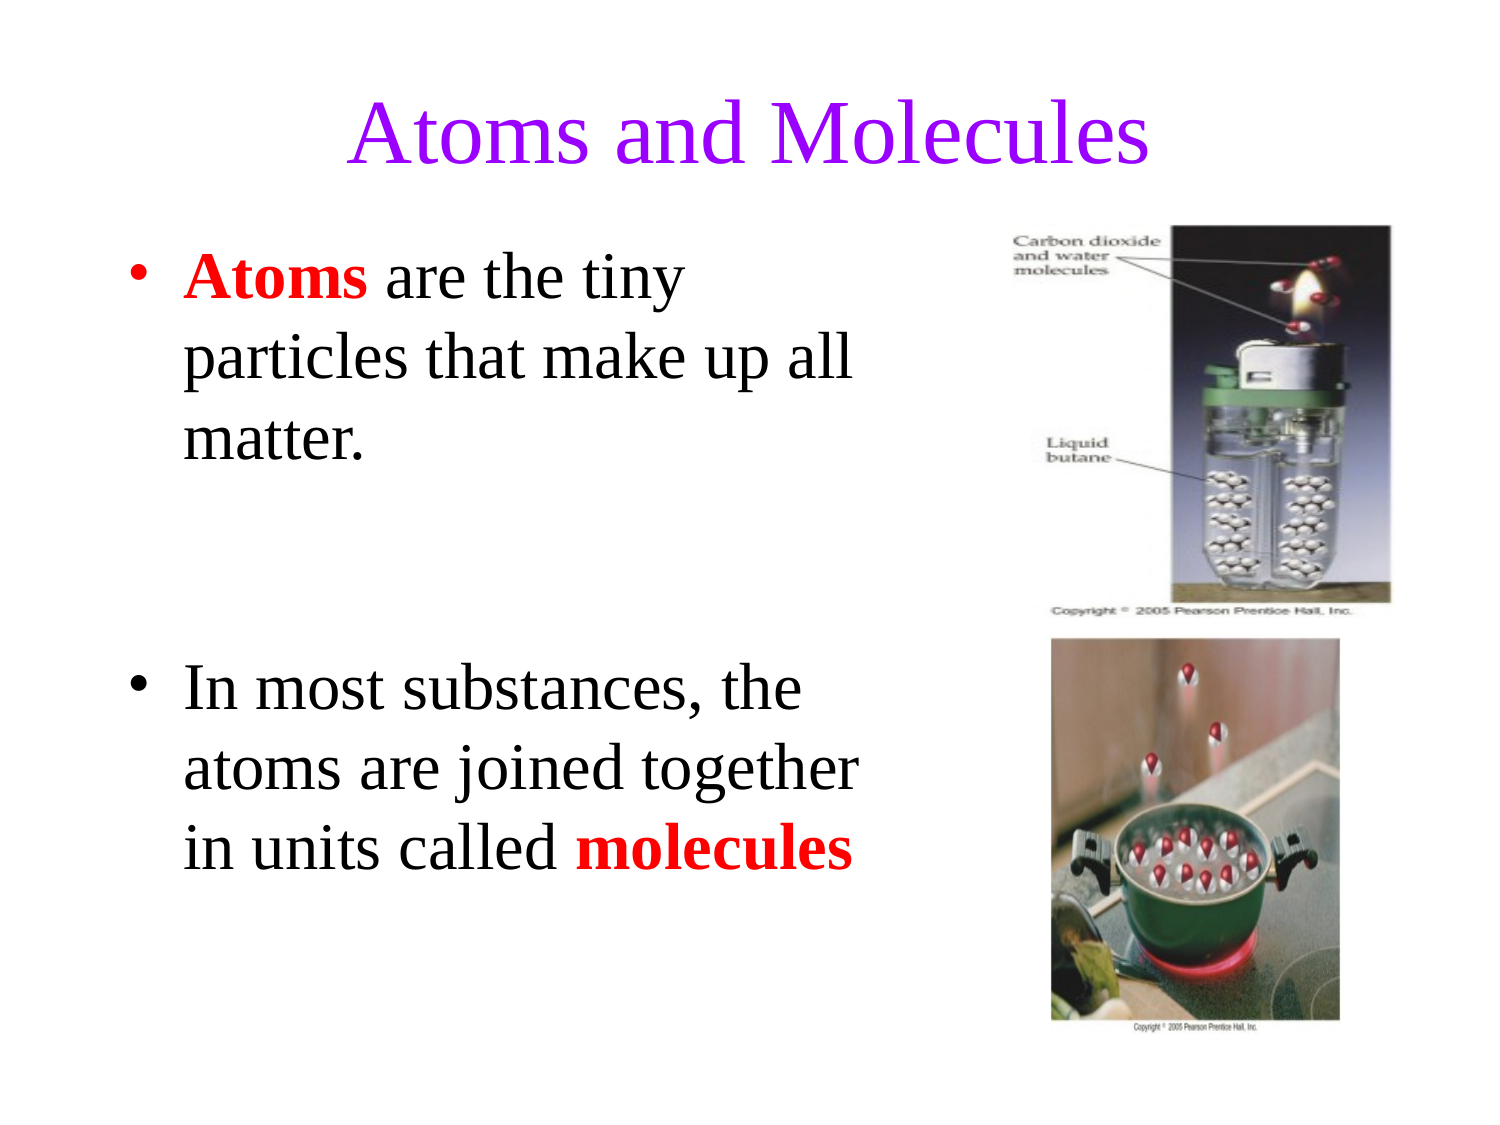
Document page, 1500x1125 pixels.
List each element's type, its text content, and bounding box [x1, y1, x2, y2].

picture [1049, 637, 1341, 1034]
text_box Atoms and Molecules [112, 33, 1388, 222]
text_box Atoms are the tiny particles that make up all matter. In most substances, the atoms are joined together in units called molecules [112, 224, 913, 900]
picture [1012, 224, 1394, 618]
